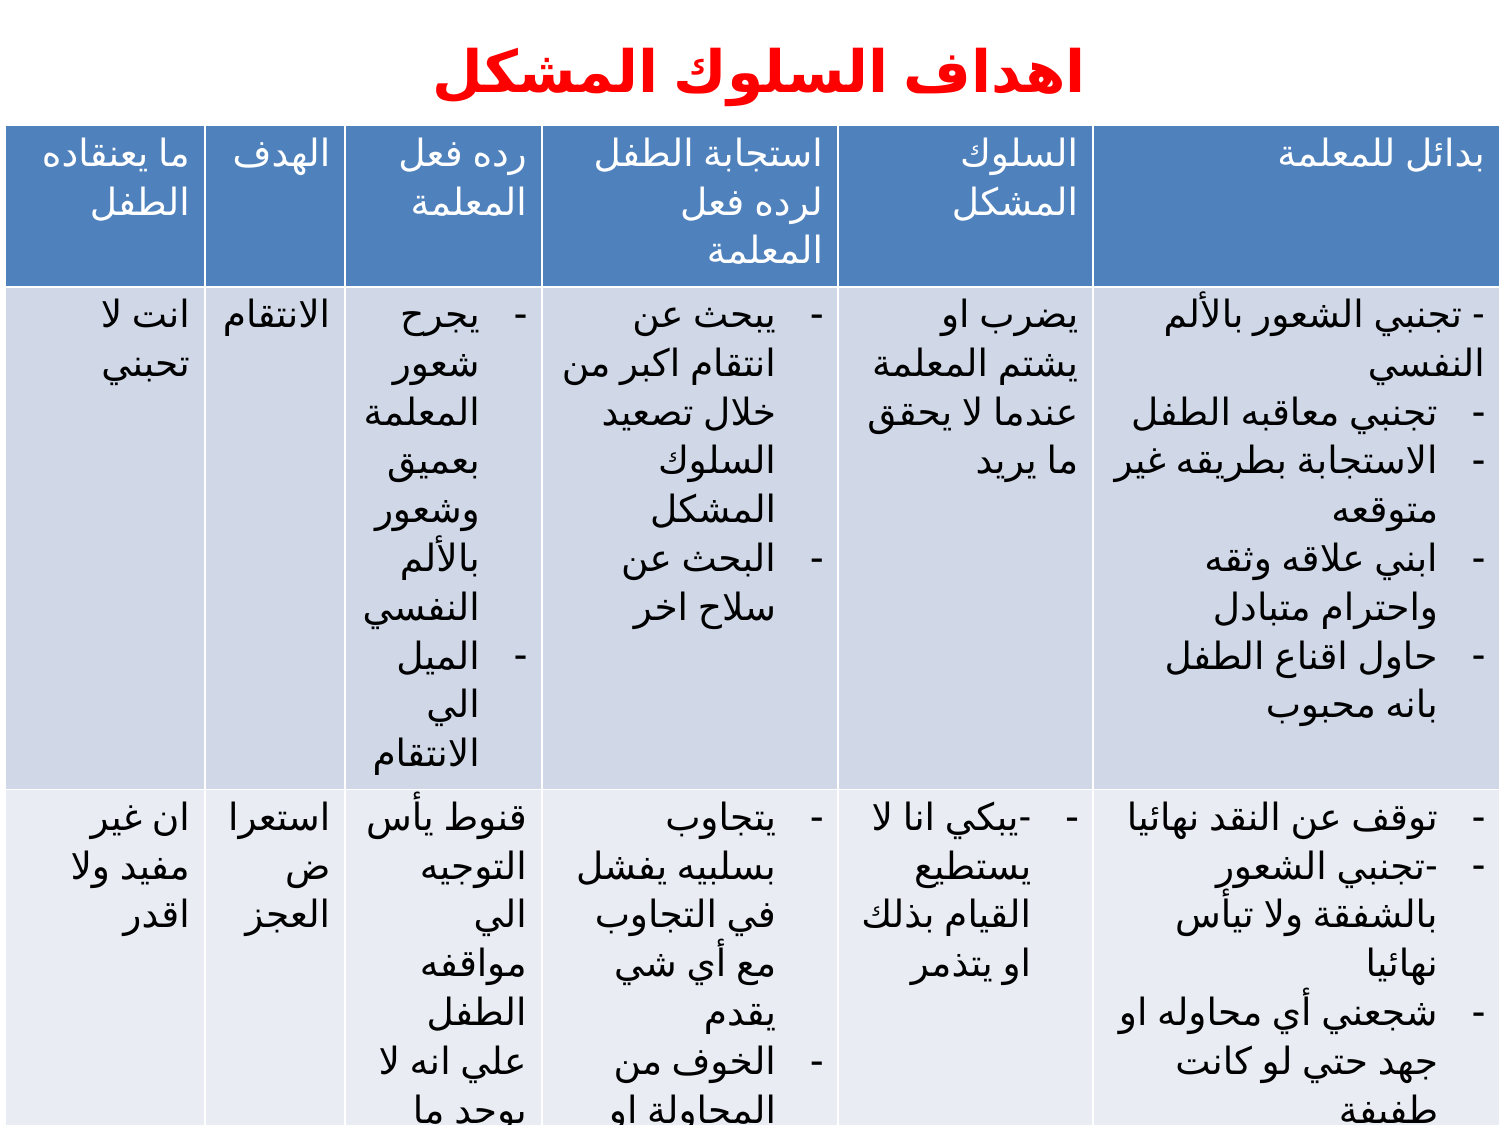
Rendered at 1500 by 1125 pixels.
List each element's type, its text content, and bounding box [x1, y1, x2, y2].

table_cell يتجاوب بسلبيه يفشل في التجاوب مع أي شي يقدم الخوف من المحاولة او عدم ابدا أي تحسن [543, 790, 837, 1125]
title اهداف السلوك المشكل [76, 5, 1427, 125]
table_cell ان غير مفيد ولا اقدر [6, 790, 204, 1125]
table_cell استعراض العجز [206, 790, 344, 1125]
table_header ما يعنقاده الطفل [6, 126, 204, 286]
table_header بدائل للمعلمة [1094, 126, 1499, 286]
table_header استجابة الطفل لرده فعل المعلمة [543, 126, 837, 286]
table_cell يضرب او يشتم المعلمة عندما لا يحقق ما يريد [839, 288, 1092, 789]
table_cell قنوط يأس التوجيه الي مواقفه الطفل علي انه لا يوجد ما يمكن عمله [346, 790, 541, 1125]
table_cell يبحث عن انتقام اكبر من خلال تصعيد السلوك المشكل البحث عن سلاح اخر [543, 288, 837, 789]
table_cell - تجنبي الشعور بالألم النفسي تجنبي معاقبه الطفل الاستجابة بطريقه غير متوقعه ابني علاقه وثقه واحترام متبادل حاول اقناع الطفل بانه محبوب [1094, 288, 1499, 789]
table_header الهدف [206, 126, 344, 286]
table_header السلوك المشكل [839, 126, 1092, 286]
table_cell توقف عن النقد نهائيا -تجنبي الشعور بالشفقة ولا تيأس نهائيا شجعني أي محاوله او جهد حتي لو كانت طفيفة ركز علي مالذي الطفل من نقاء قوه العزو تجزأه المهام [1094, 790, 1499, 1125]
table_cell انت لا تحبني [6, 288, 204, 789]
table_cell -يبكي انا لا يستطيع القيام بذلك او يتذمر [839, 790, 1092, 1125]
table_header رده فعل المعلمة [346, 126, 541, 286]
table_cell يجرح شعور المعلمة بعميق وشعور بالألم النفسي الميل الي الانتقام [346, 288, 541, 789]
table_cell الانتقام [206, 288, 344, 789]
